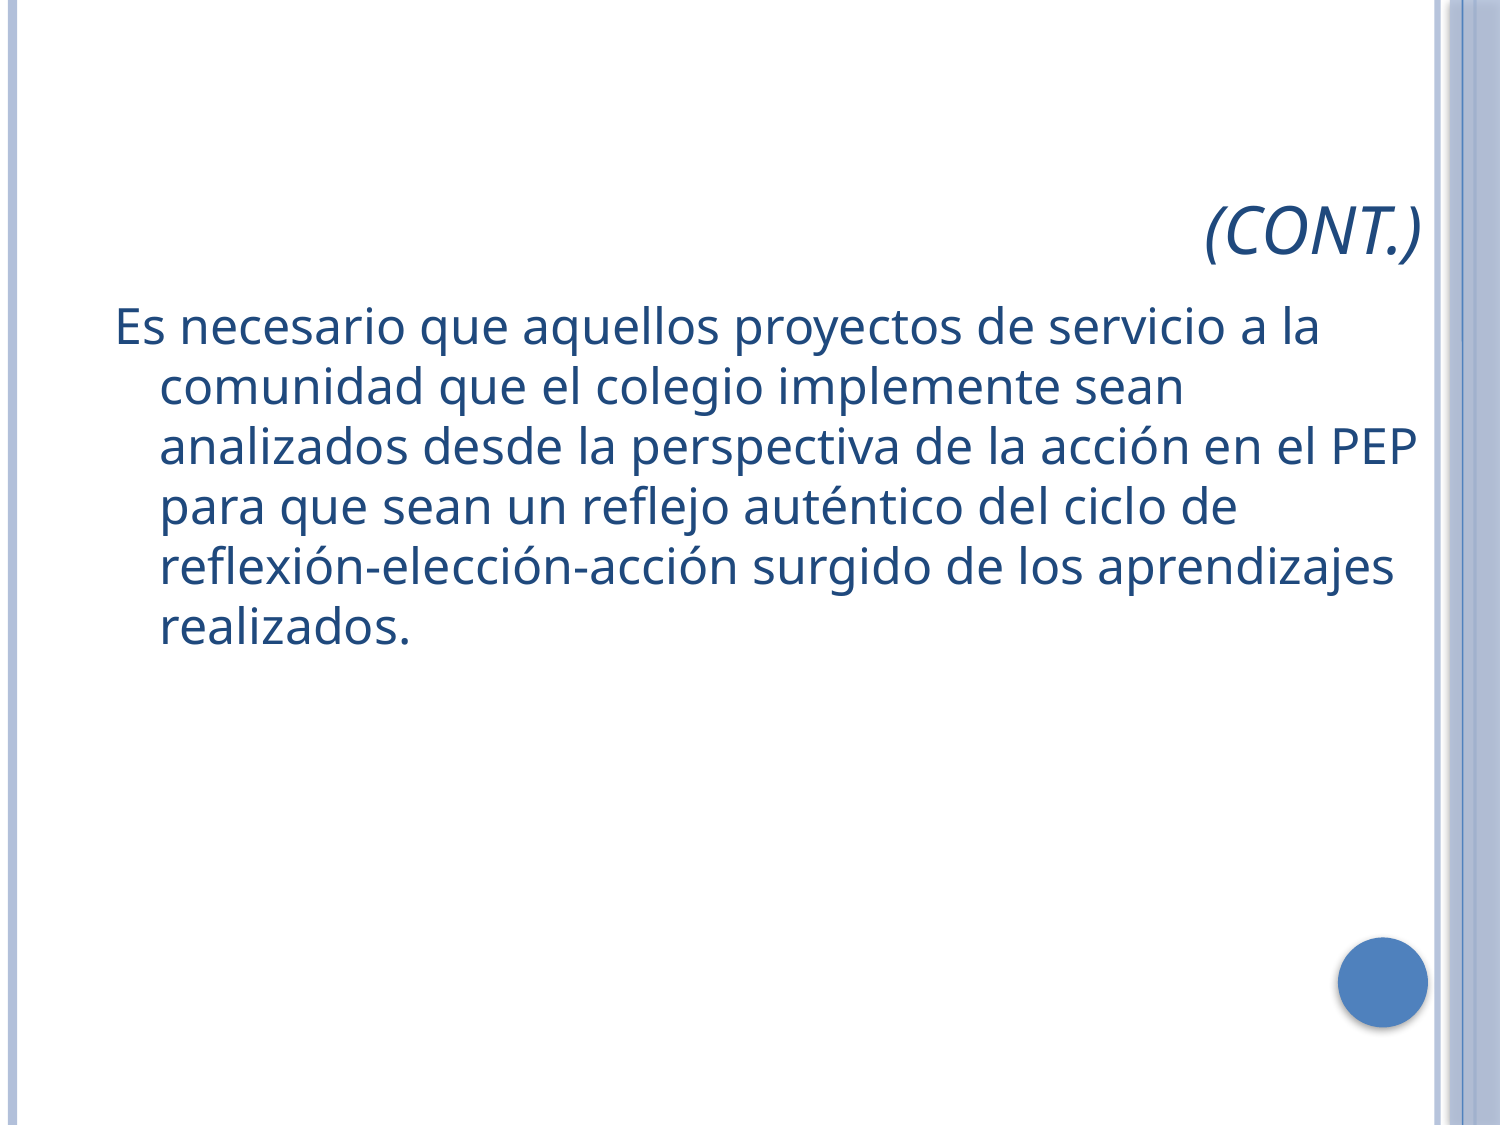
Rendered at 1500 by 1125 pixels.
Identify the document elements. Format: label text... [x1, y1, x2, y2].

title (Cont.) [99, 87, 1438, 275]
list Es necesario que aquellos proyectos de servicio a la comunidad que el colegio implemente sean analizados desde la perspectiva de la acción en el PEP para que sean un reflejo auténtico del ciclo de reflexión-elección-acción surgido de los aprendizajes realizados. [99, 287, 1438, 975]
